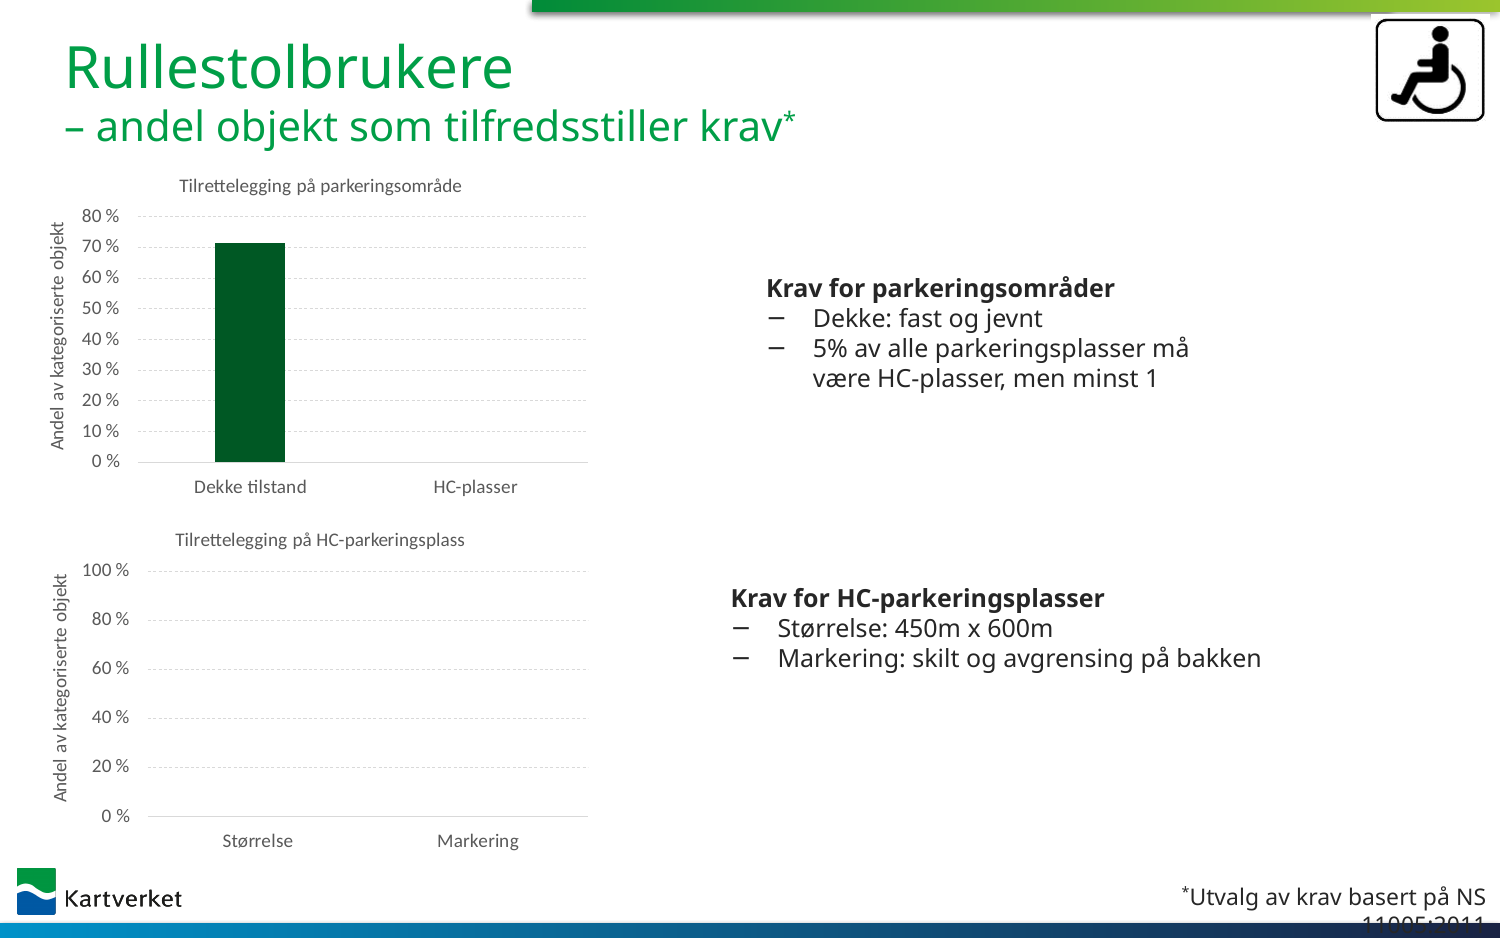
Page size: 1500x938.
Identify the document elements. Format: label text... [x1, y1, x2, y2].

text_box *Utvalg av krav basert på NS 11005:2011 [1068, 873, 1500, 938]
text_box Rullestolbrukere – andel objekt som tilfredsstiller krav* [49, 23, 1431, 158]
picture [41, 520, 599, 859]
picture [1371, 13, 1491, 127]
text_box Krav for parkeringsområder Dekke: fast og jevnt 5% av alle parkeringsplasser må være HC-plasser, men minst 1 [751, 264, 1232, 400]
text_box Krav for HC-parkeringsplasser Størrelse: 450m x 600m Markering: skilt og avgrensing på bakken [715, 574, 1278, 680]
picture [41, 166, 599, 505]
